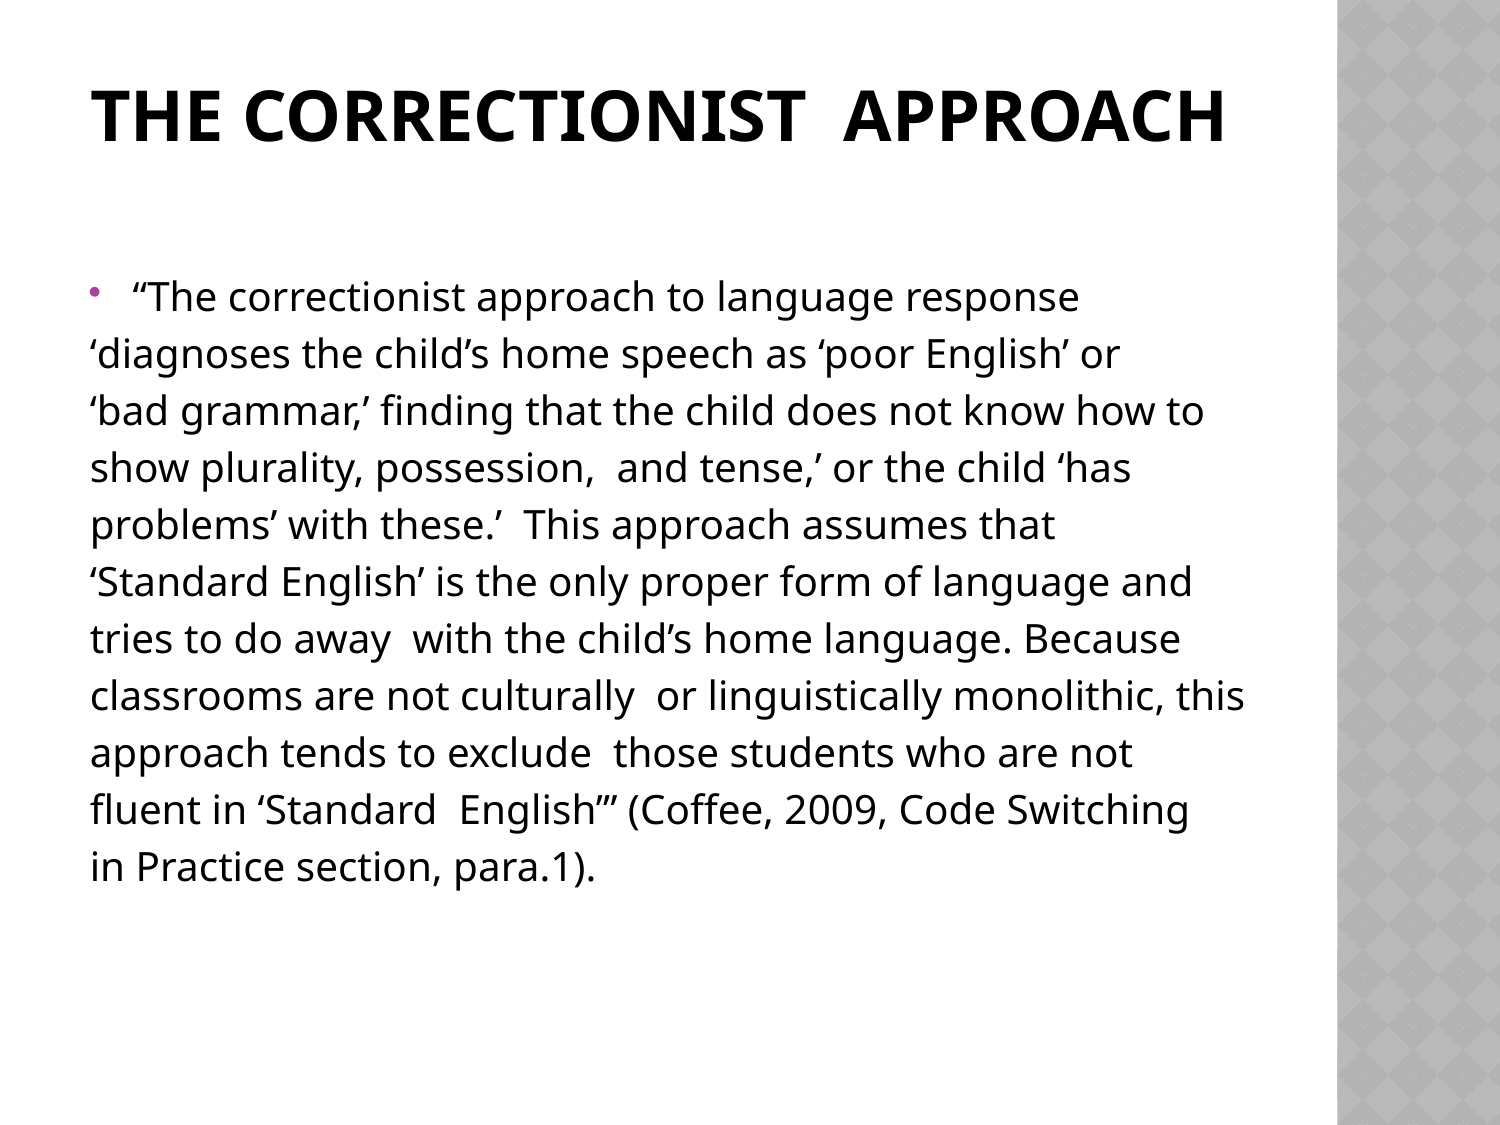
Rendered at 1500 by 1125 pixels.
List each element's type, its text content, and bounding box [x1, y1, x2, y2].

title The correctionist approach [75, 52, 1263, 240]
list “The correctionist approach to language response ‘diagnoses the child’s home speech as ‘poor English’ or ‘bad grammar,’ finding that the child does not know how to show plurality, possession, and tense,’ or the child ‘has problems’ with these.’ This approach assumes that ‘Standard English’ is the only proper form of language and tries to do away with the child’s home language. Because classrooms are not culturally or linguistically monolithic, this approach tends to exclude those students who are not fluent in ‘Standard English’” (Coffee, 2009, Code Switching in Practice section, para.1). [75, 264, 1263, 1059]
